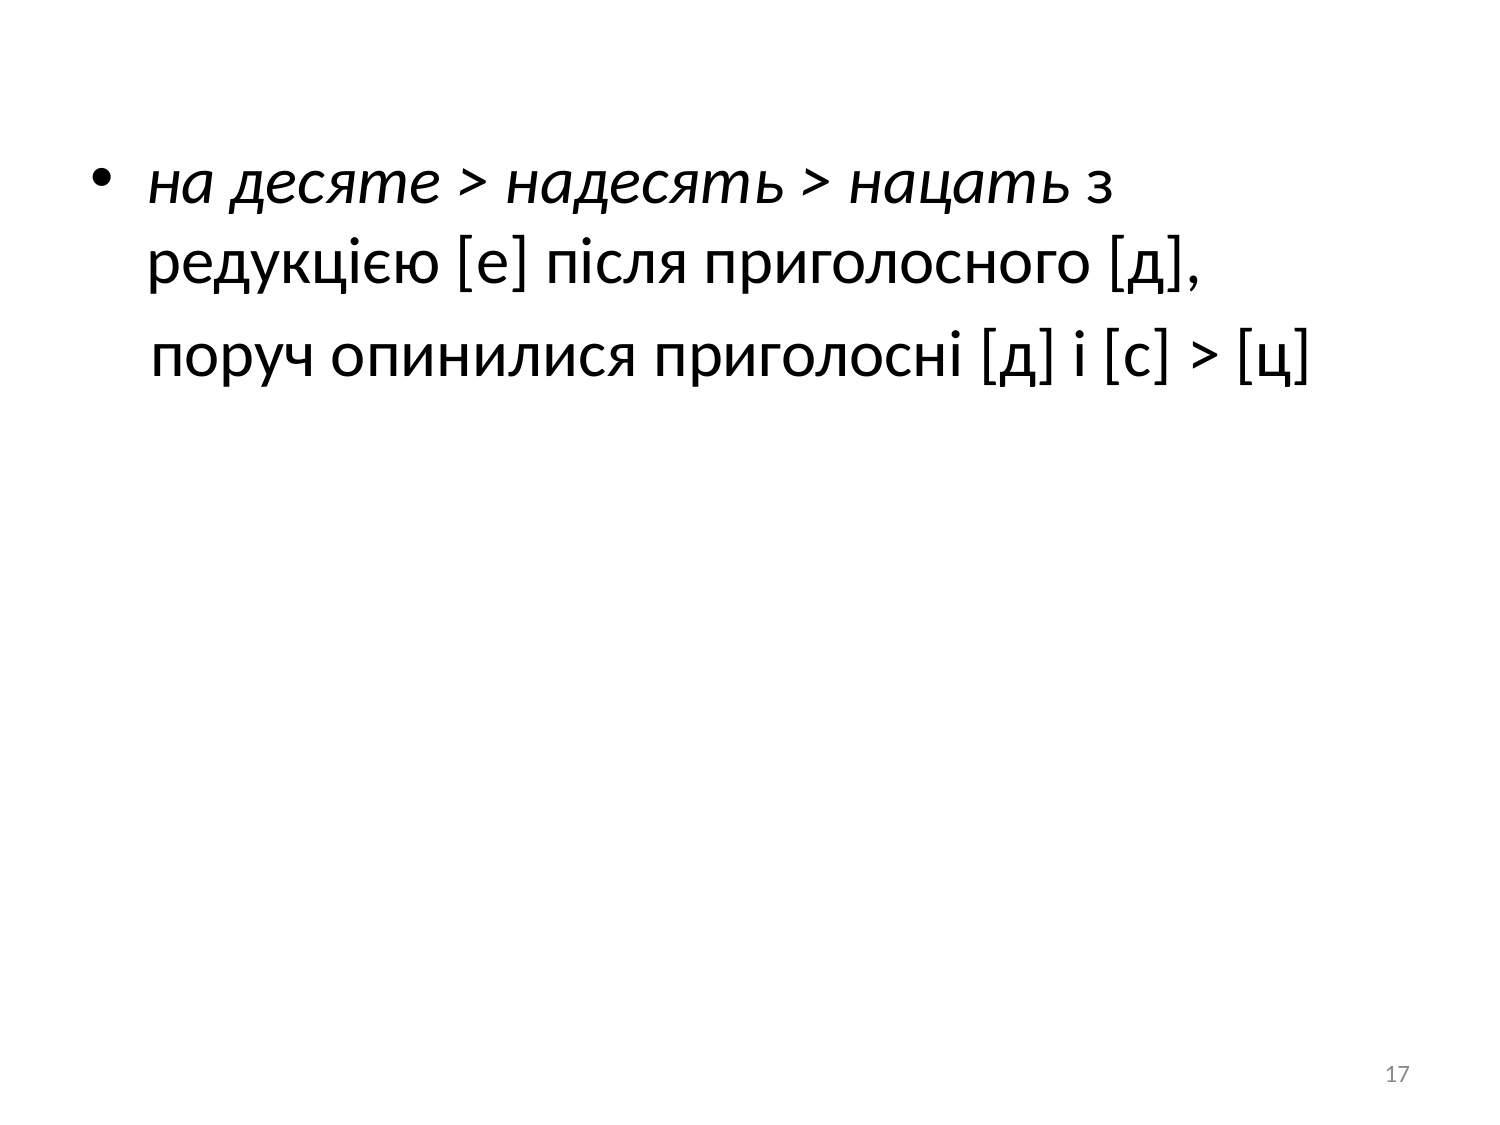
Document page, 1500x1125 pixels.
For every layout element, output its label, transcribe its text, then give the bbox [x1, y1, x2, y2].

list на десяте > надесять > нацать з редукцією [e] після приголосного [д], поруч опинилися приголосні [д] і [с] > [ц] [75, 128, 1425, 1005]
slide_number 17 [1074, 1042, 1425, 1103]
